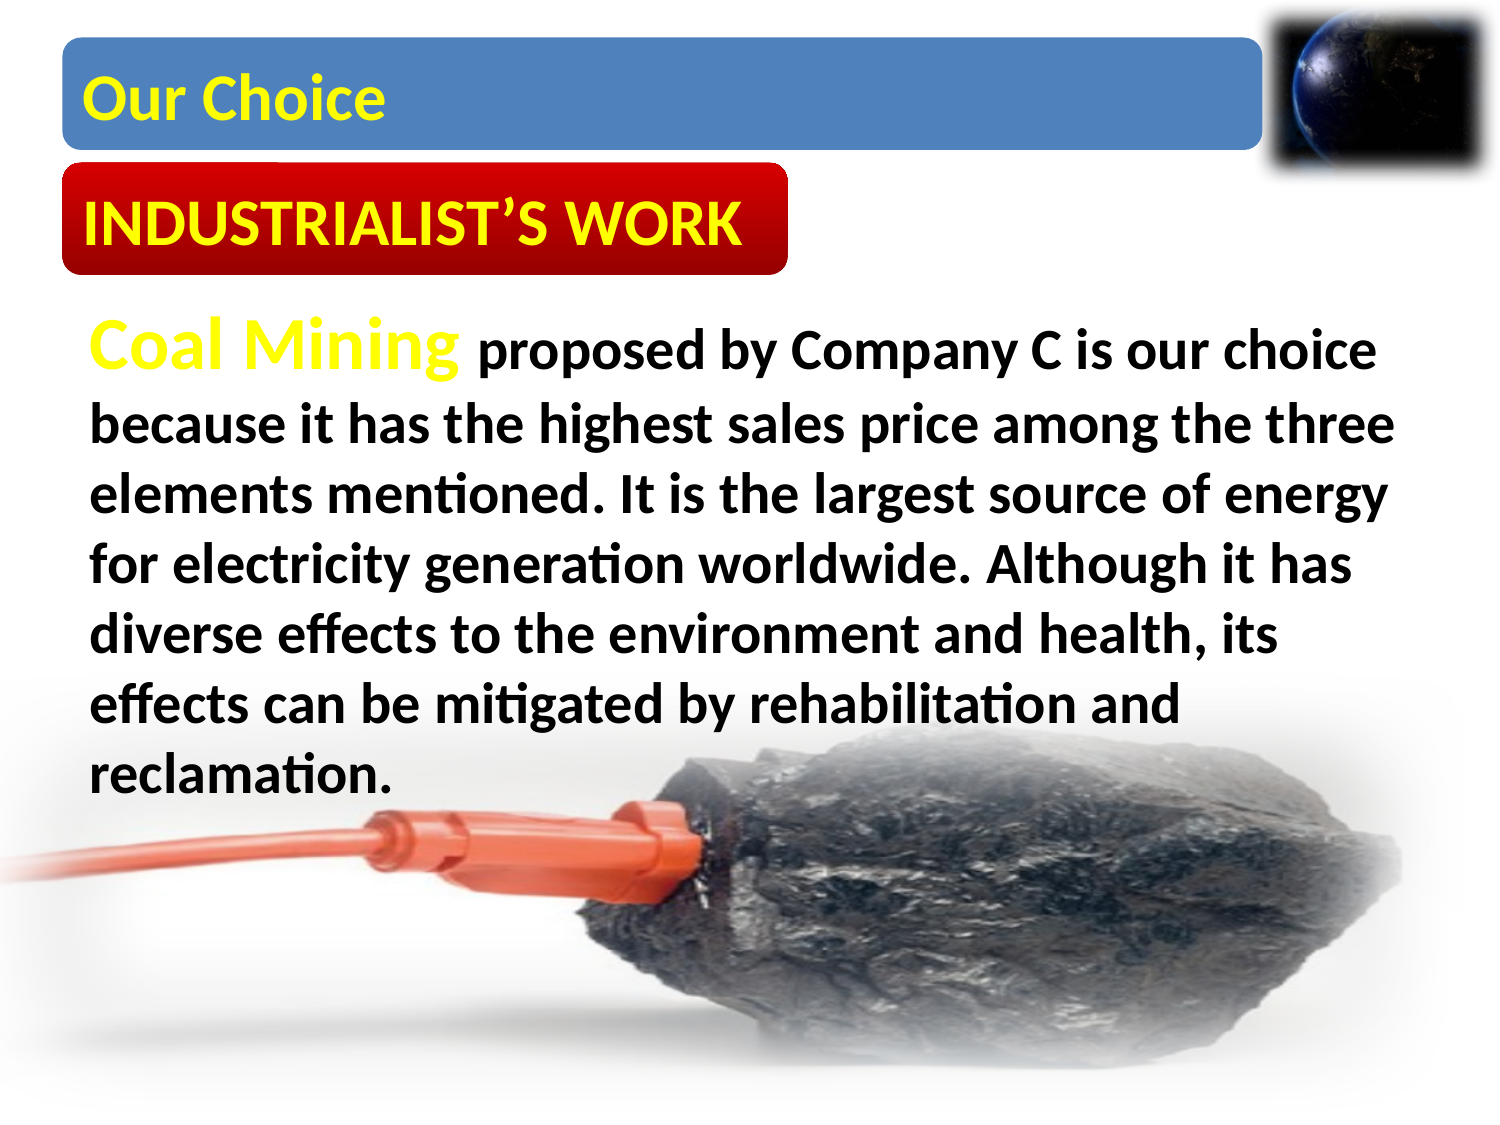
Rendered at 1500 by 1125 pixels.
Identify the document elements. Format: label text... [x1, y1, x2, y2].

text_box Our Choice [60, 35, 1246, 153]
text_box INDUSTRIALIST’S WORK [60, 160, 790, 278]
picture [0, 674, 1463, 1125]
picture [1251, 0, 1500, 188]
text_box Coal Mining proposed by Company C is our choice because it has the highest sales price among the three elements mentioned. It is the largest source of energy for electricity generation worldwide. Although it has diverse effects to the environment and health, its effects can be mitigated by rehabilitation and reclamation. [74, 287, 1413, 673]
